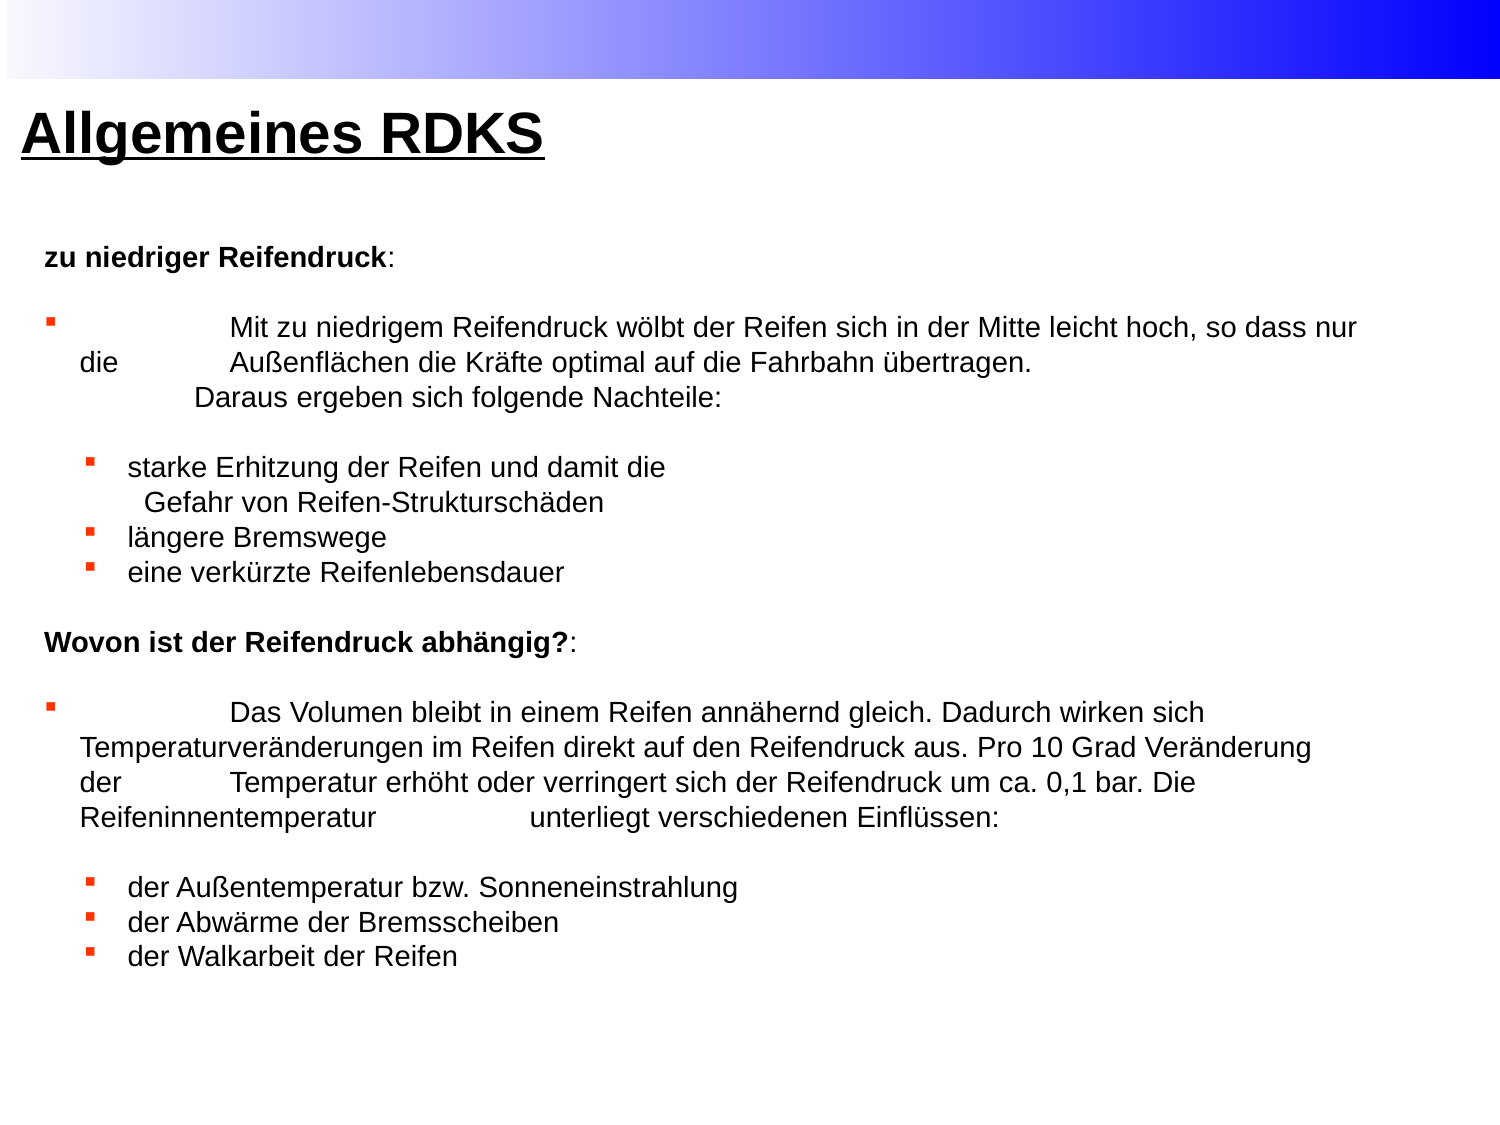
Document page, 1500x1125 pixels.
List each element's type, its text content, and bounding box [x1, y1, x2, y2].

text_box zu niedriger Reifendruck: Mit zu niedrigem Reifendruck wölbt der Reifen sich in der Mitte leicht hoch, so dass nur die Außenflächen die Kräfte optimal auf die Fahrbahn übertragen. Daraus ergeben sich folgende Nachteile: starke Erhitzung der Reifen und damit die Gefahr von Reifen-Strukturschäden längere Bremswege eine verkürzte Reifenlebensdauer Wovon ist der Reifendruck abhängig?: Das Volumen bleibt in einem Reifen annähernd gleich. Dadurch wirken sich Temperaturveränderungen im Reifen direkt auf den Reifendruck aus. Pro 10 Grad Veränderung der Temperatur erhöht oder verringert sich der Reifendruck um ca. 0,1 bar. Die Reifeninnentemperatur unterliegt verschiedenen Einflüssen: der Außentemperatur bzw. Sonneneinstrahlung der Abwärme der Bremsscheiben der Walkarbeit der Reifen [29, 196, 1377, 981]
title Allgemeines RDKS [5, 87, 715, 180]
